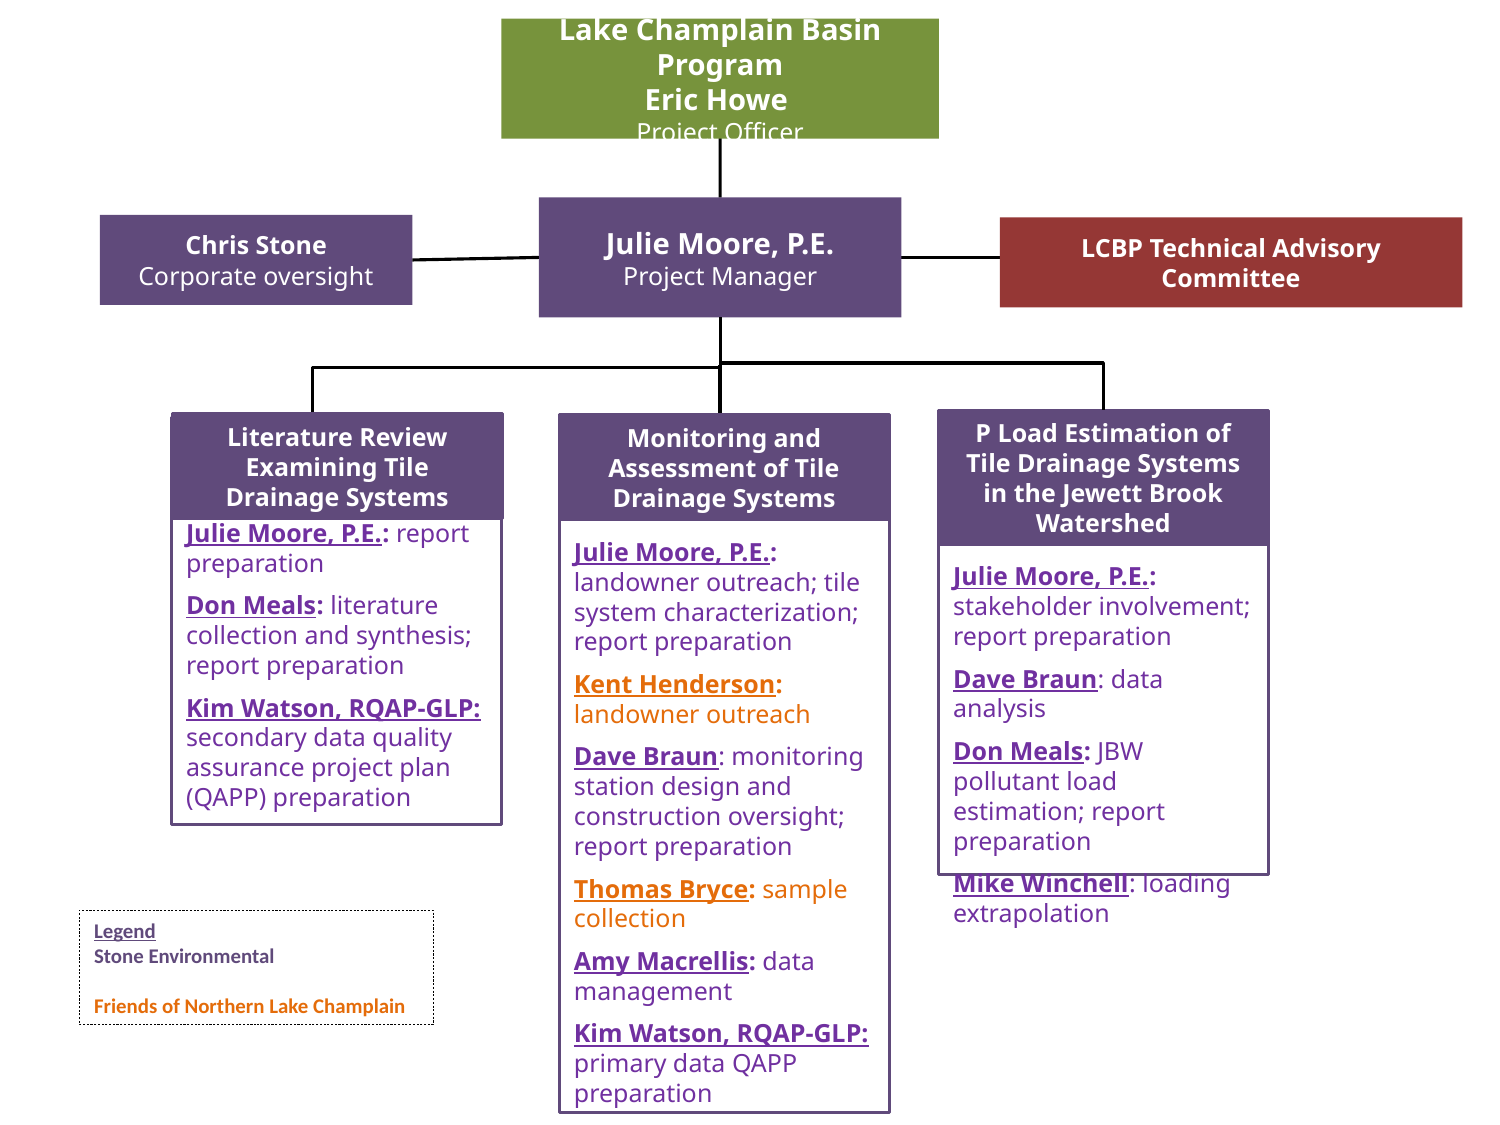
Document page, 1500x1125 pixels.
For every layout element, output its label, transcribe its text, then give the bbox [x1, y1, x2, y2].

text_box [412, 257, 460, 261]
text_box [171, 416, 503, 826]
text_box Chris Stone Corporate oversight [98, 213, 414, 307]
text_box Lake Champlain Basin Program Eric Howe Project Officer [499, 17, 941, 141]
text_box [861, 175, 962, 560]
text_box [938, 417, 1269, 876]
text_box LCBP Technical Advisory Committee [998, 215, 1464, 309]
text_box Julie Moore, P.E. Project Manager [572, 195, 856, 319]
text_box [558, 417, 890, 1113]
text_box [465, 163, 567, 572]
text_box Legend Stone Environmental Friends of Northern Lake Champlain [79, 910, 433, 1025]
